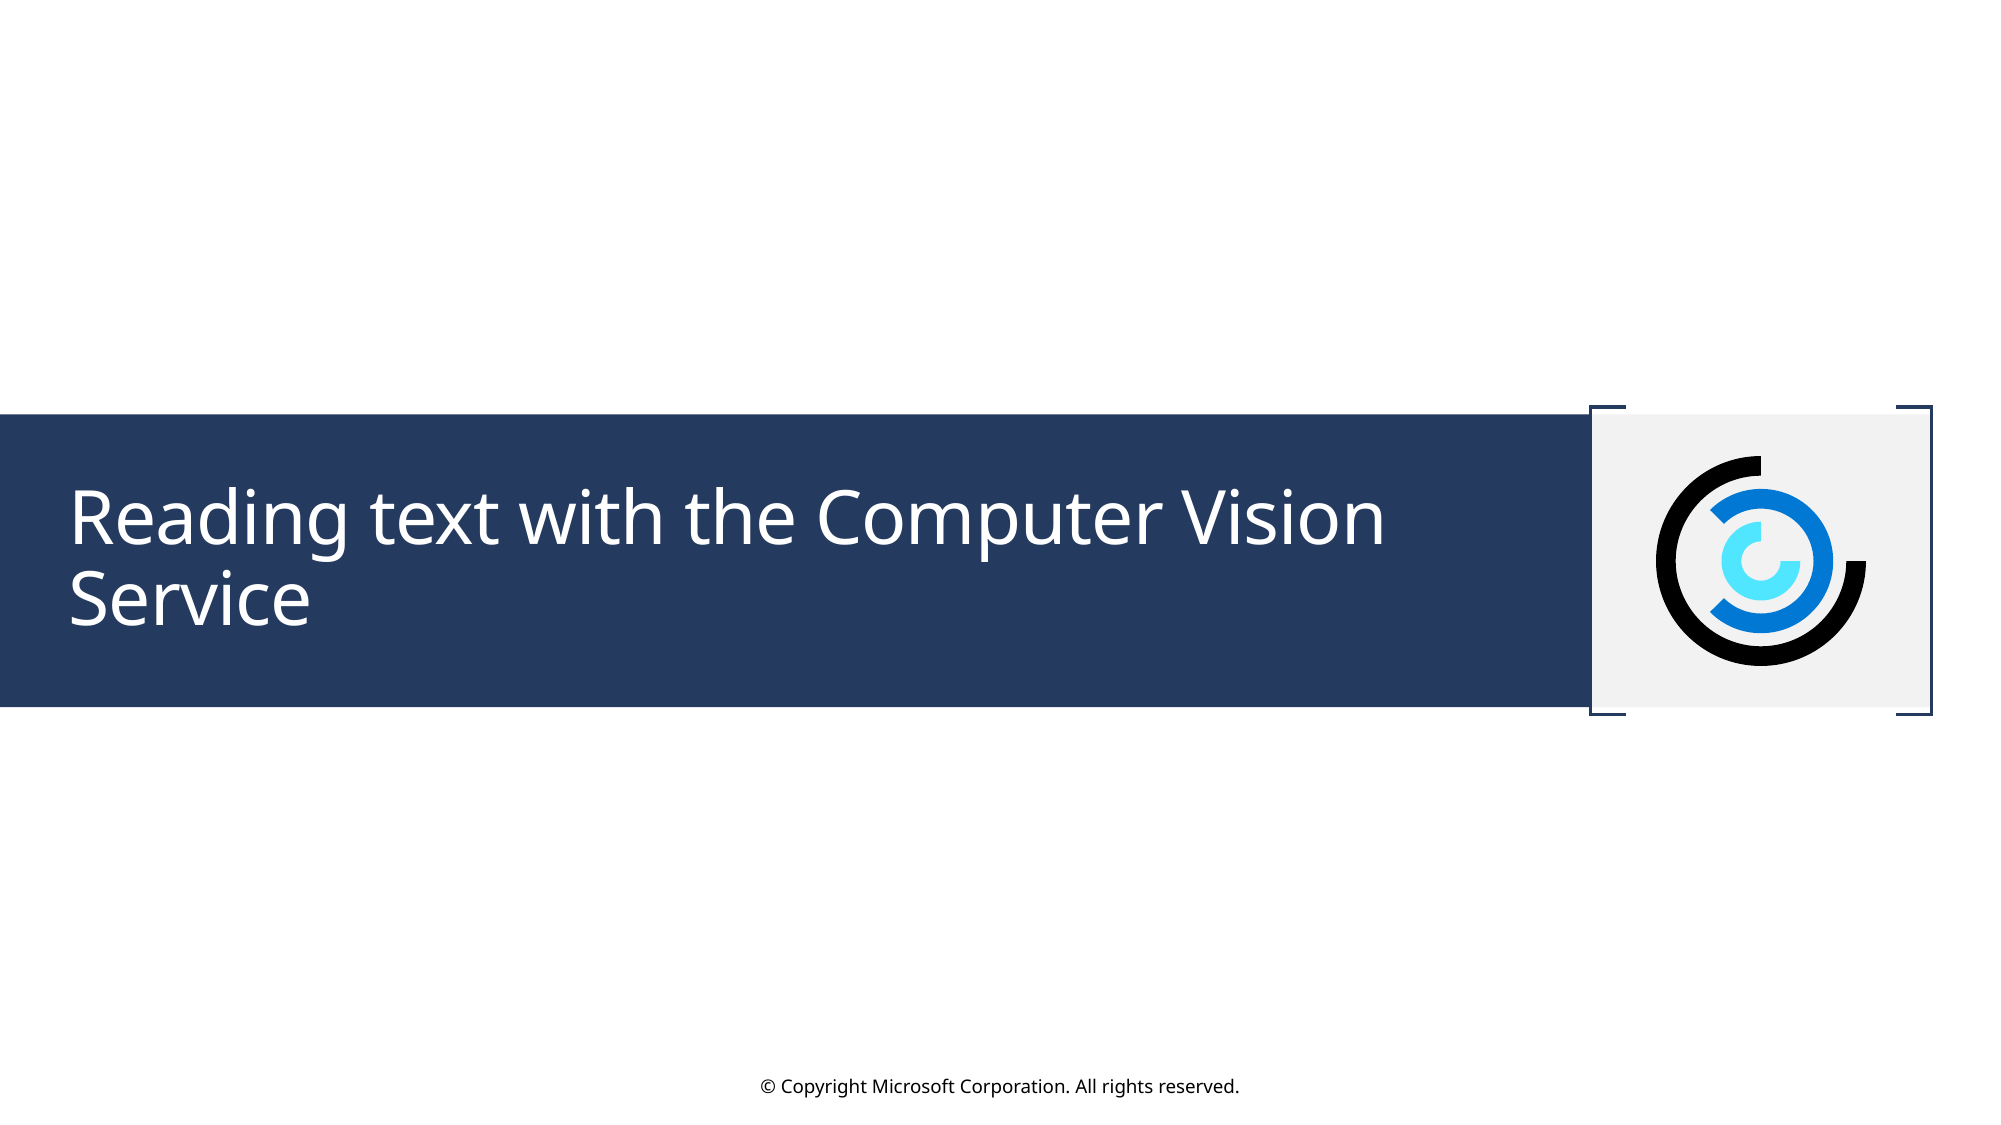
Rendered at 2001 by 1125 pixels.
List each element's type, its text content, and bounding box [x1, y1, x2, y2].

title Reading text with the Computer Vision Service [68, 414, 1577, 708]
picture [1655, 455, 1867, 667]
